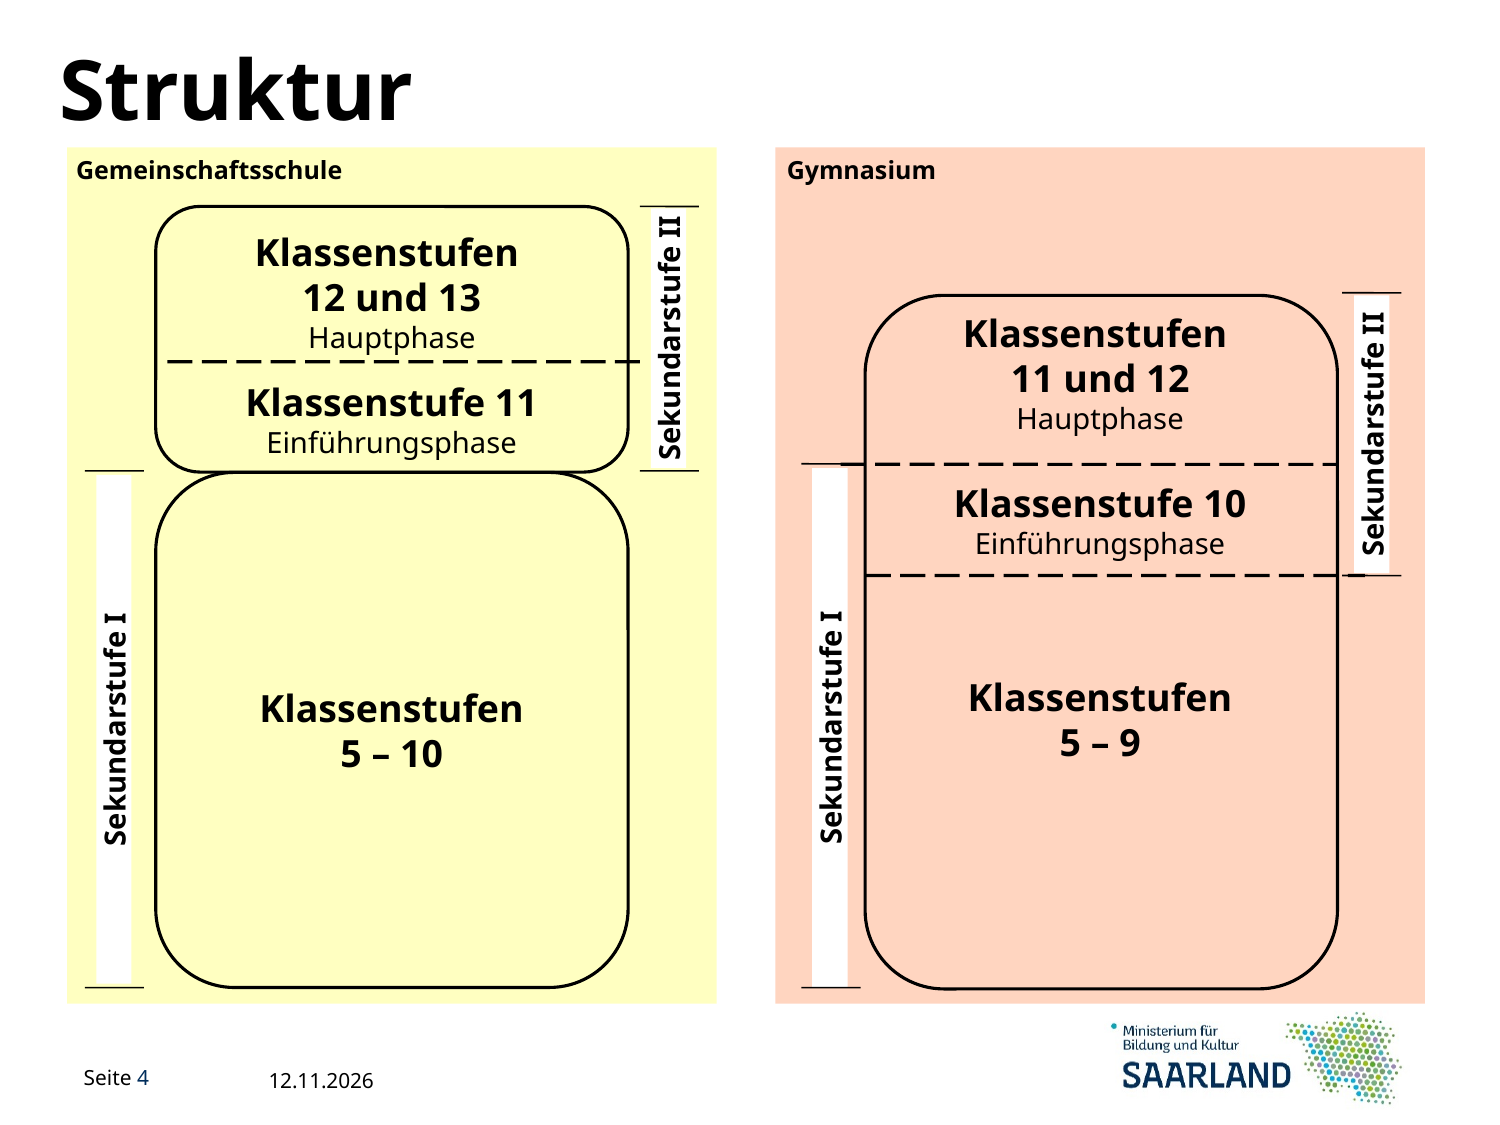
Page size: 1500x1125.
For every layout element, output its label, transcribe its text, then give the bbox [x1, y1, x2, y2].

text_box Gymnasium [772, 147, 952, 193]
picture [1104, 1004, 1414, 1125]
text_box Struktur [44, 29, 429, 145]
text_box [775, 147, 1425, 1004]
text_box 17.11.2020 [253, 1060, 443, 1096]
text_box [67, 147, 717, 1004]
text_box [801, 463, 861, 988]
text_box [865, 295, 1338, 989]
text_box Klassenstufen 11 und 12 Hauptphase Klassenstufe 10 Einführungsphase [928, 302, 1272, 568]
text_box Klassenstufen 5 – 10 [155, 482, 629, 988]
text_box Gemeinschaftsschule [61, 147, 358, 193]
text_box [155, 206, 637, 473]
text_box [639, 206, 700, 471]
text_box Klassenstufen 5 – 9 [928, 666, 1272, 771]
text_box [1341, 292, 1402, 576]
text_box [84, 470, 145, 988]
